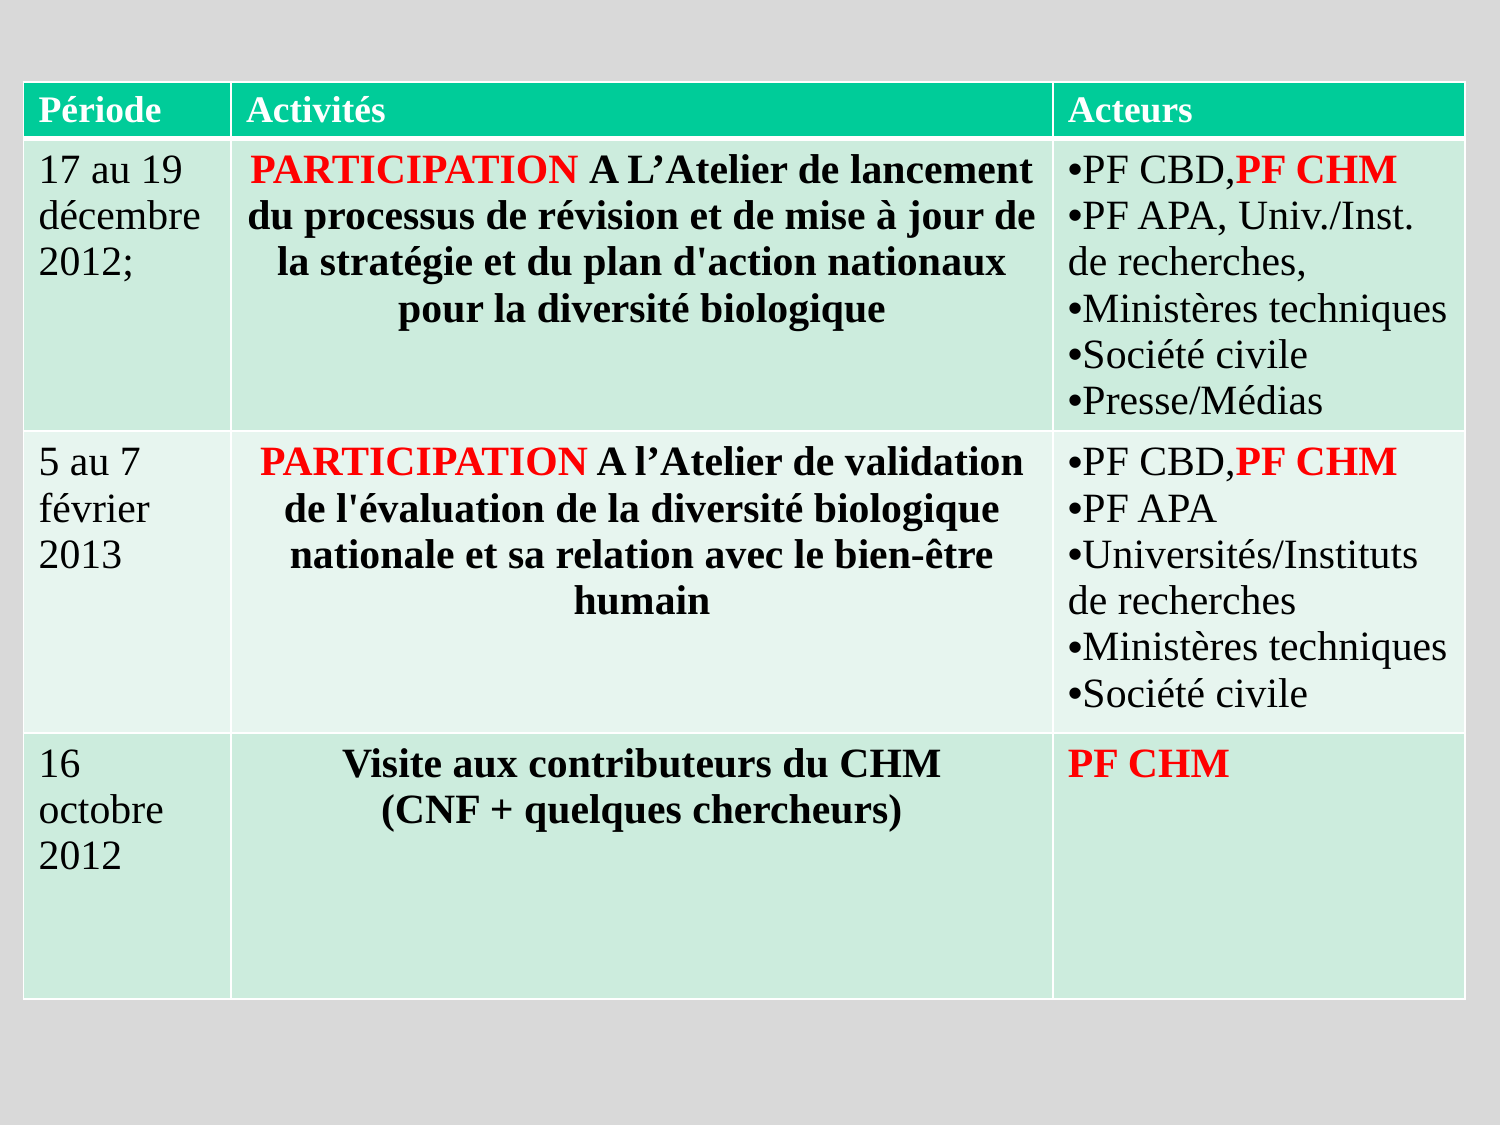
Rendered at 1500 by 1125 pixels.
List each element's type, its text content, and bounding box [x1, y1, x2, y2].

table_cell PF CBD,PF CHM PF APA Universités/Instituts de recherches Ministères techniques Société civile [1054, 432, 1464, 732]
table_cell 5 au 7 février 2013 [24, 432, 230, 732]
table_cell PARTICIPATION A l’Atelier de validation de l'évaluation de la diversité biologique nationale et sa relation avec le bien-être humain [232, 432, 1052, 732]
table_cell PF CBD,PF CHM PF APA, Univ./Inst. de recherches, Ministères techniques Société civile Presse/Médias [1054, 141, 1464, 430]
table_header Activités [232, 83, 1052, 136]
table_cell 17 au 19 décembre 2012; [24, 141, 230, 430]
table_cell PF CHM [1054, 734, 1464, 998]
table_cell Visite aux contributeurs du CHM (CNF + quelques chercheurs) [232, 734, 1052, 998]
table_header Période [24, 83, 230, 136]
table_cell 16 octobre 2012 [24, 734, 230, 998]
table_cell PARTICIPATION A L’Atelier de lancement du processus de révision et de mise à jour de la stratégie et du plan d'action nationaux pour la diversité biologique [232, 141, 1052, 430]
table_header Acteurs [1054, 83, 1464, 136]
